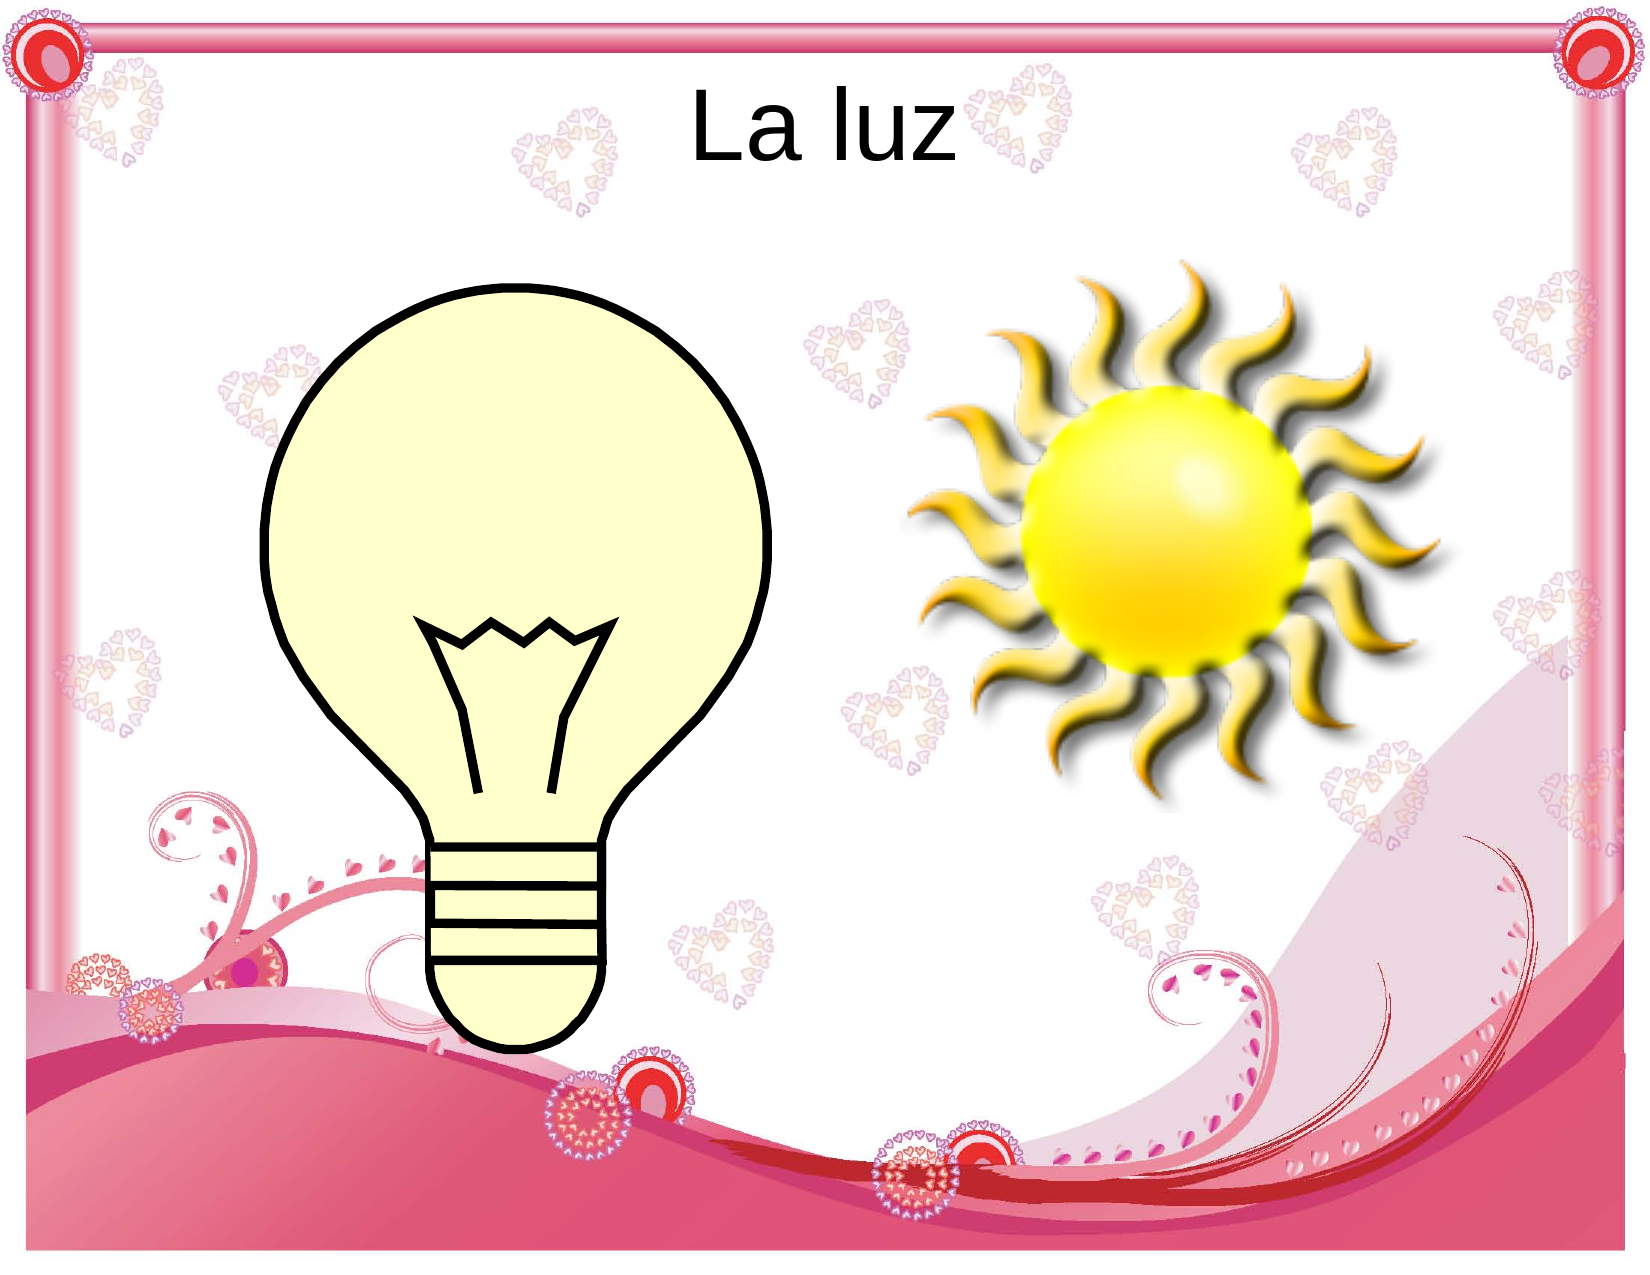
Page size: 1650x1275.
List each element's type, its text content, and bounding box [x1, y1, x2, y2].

title La luz [82, 51, 1568, 264]
picture [0, 0, 1650, 1275]
text_box [264, 288, 768, 1050]
